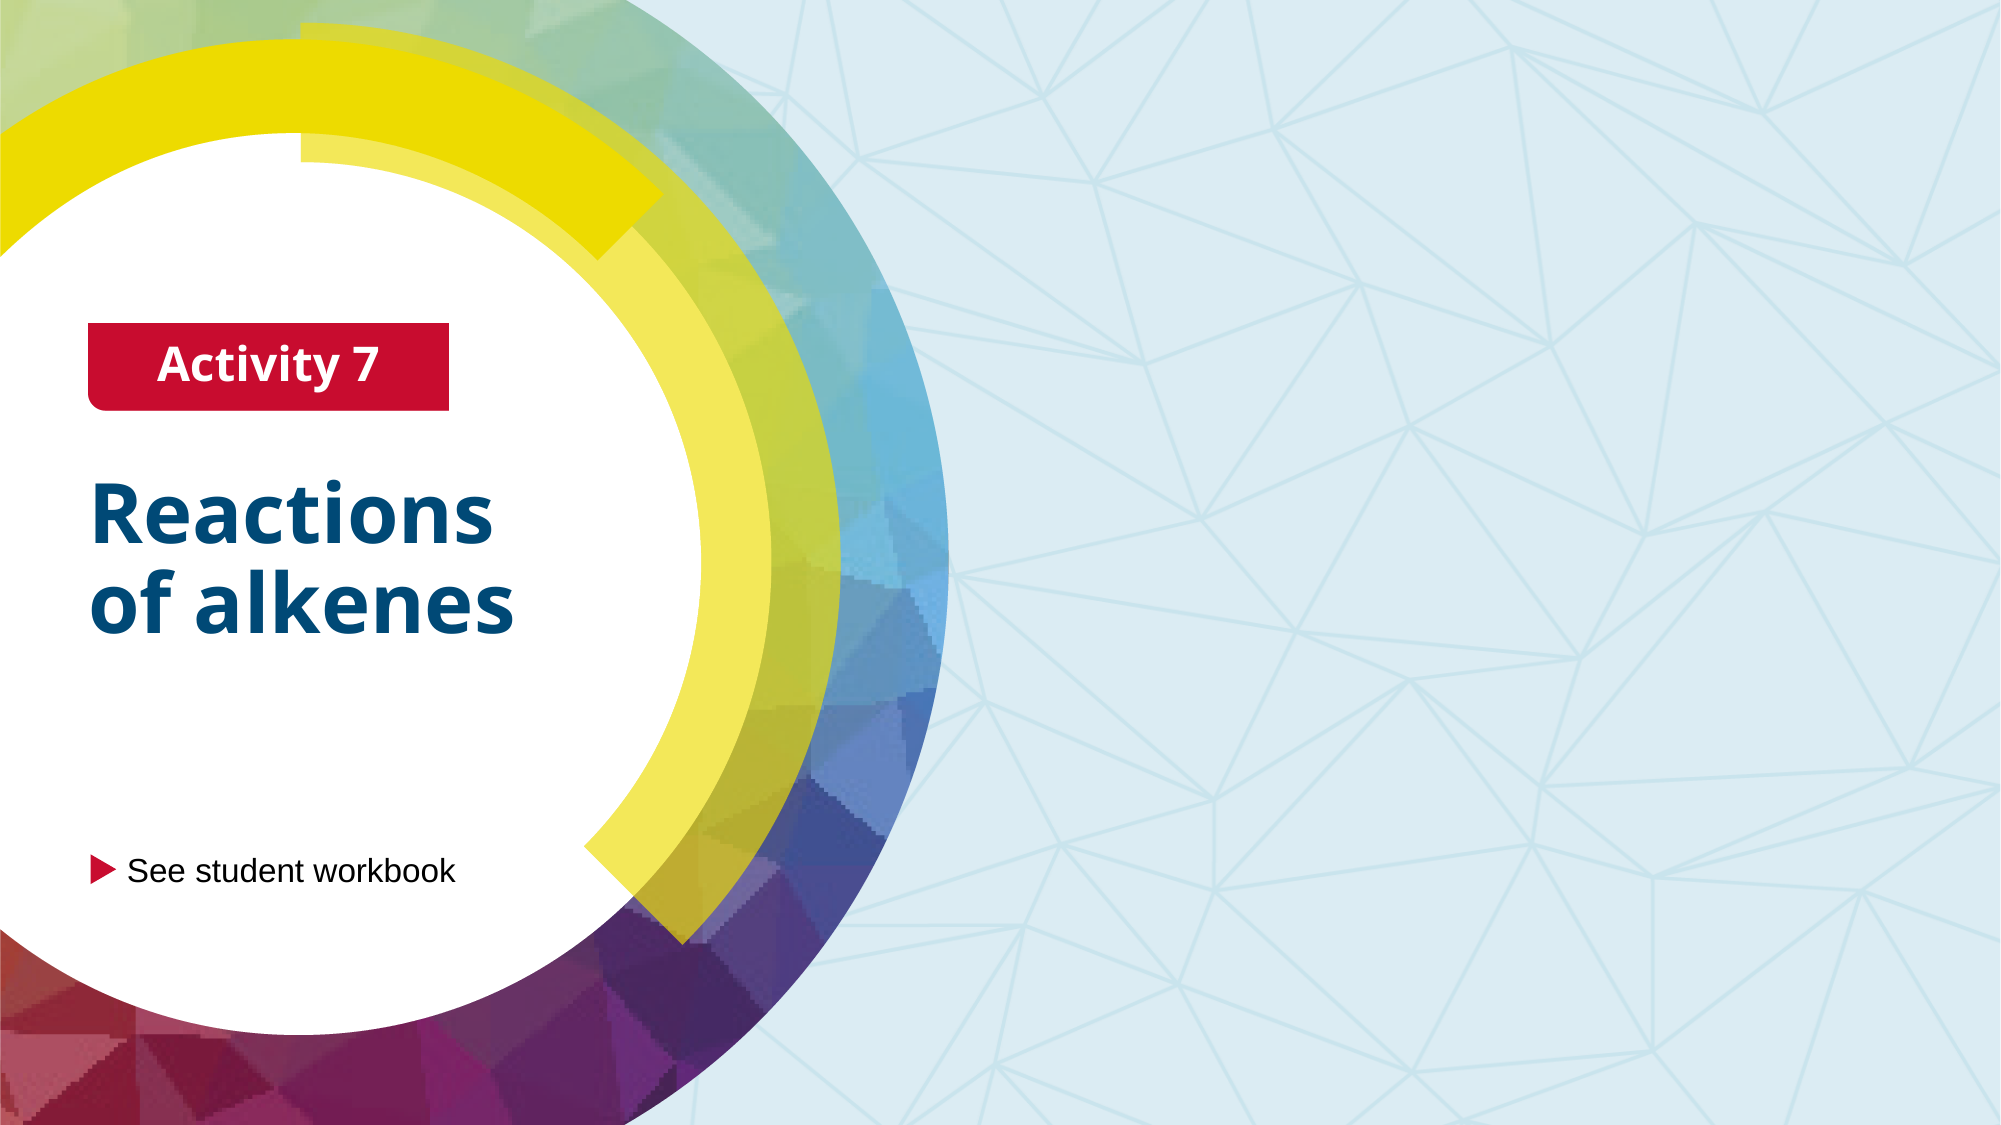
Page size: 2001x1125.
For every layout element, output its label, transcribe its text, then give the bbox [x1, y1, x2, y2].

list Activity 7 [88, 323, 449, 410]
list See student workbook [126, 802, 680, 890]
picture [0, 0, 2001, 1125]
title Reactions of alkenes [88, 471, 680, 619]
